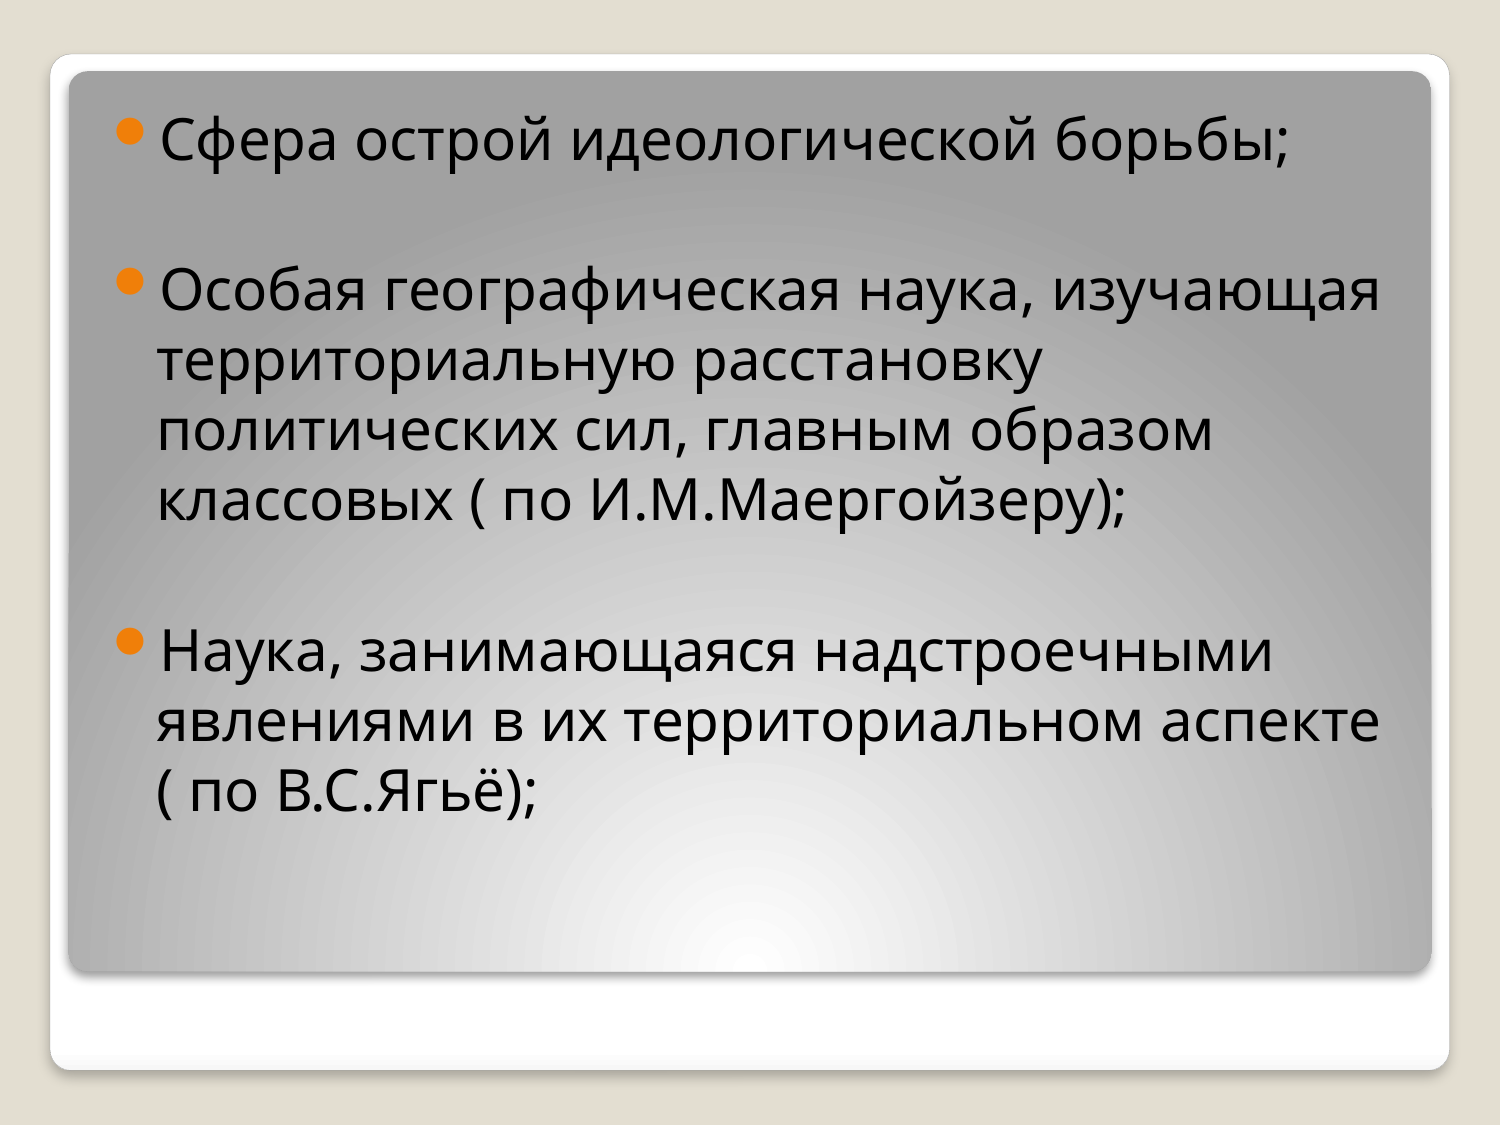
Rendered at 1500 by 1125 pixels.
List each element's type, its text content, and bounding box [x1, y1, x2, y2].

list Сфера острой идеологической борьбы; Особая географическая наука, изучающая территориальную расстановку политических сил, главным образом классовых ( по И.М.Маергойзеру); Наука, занимающаяся надстроечными явлениями в их территориальном аспекте ( по В.С.Ягьё); [82, 86, 1425, 1008]
